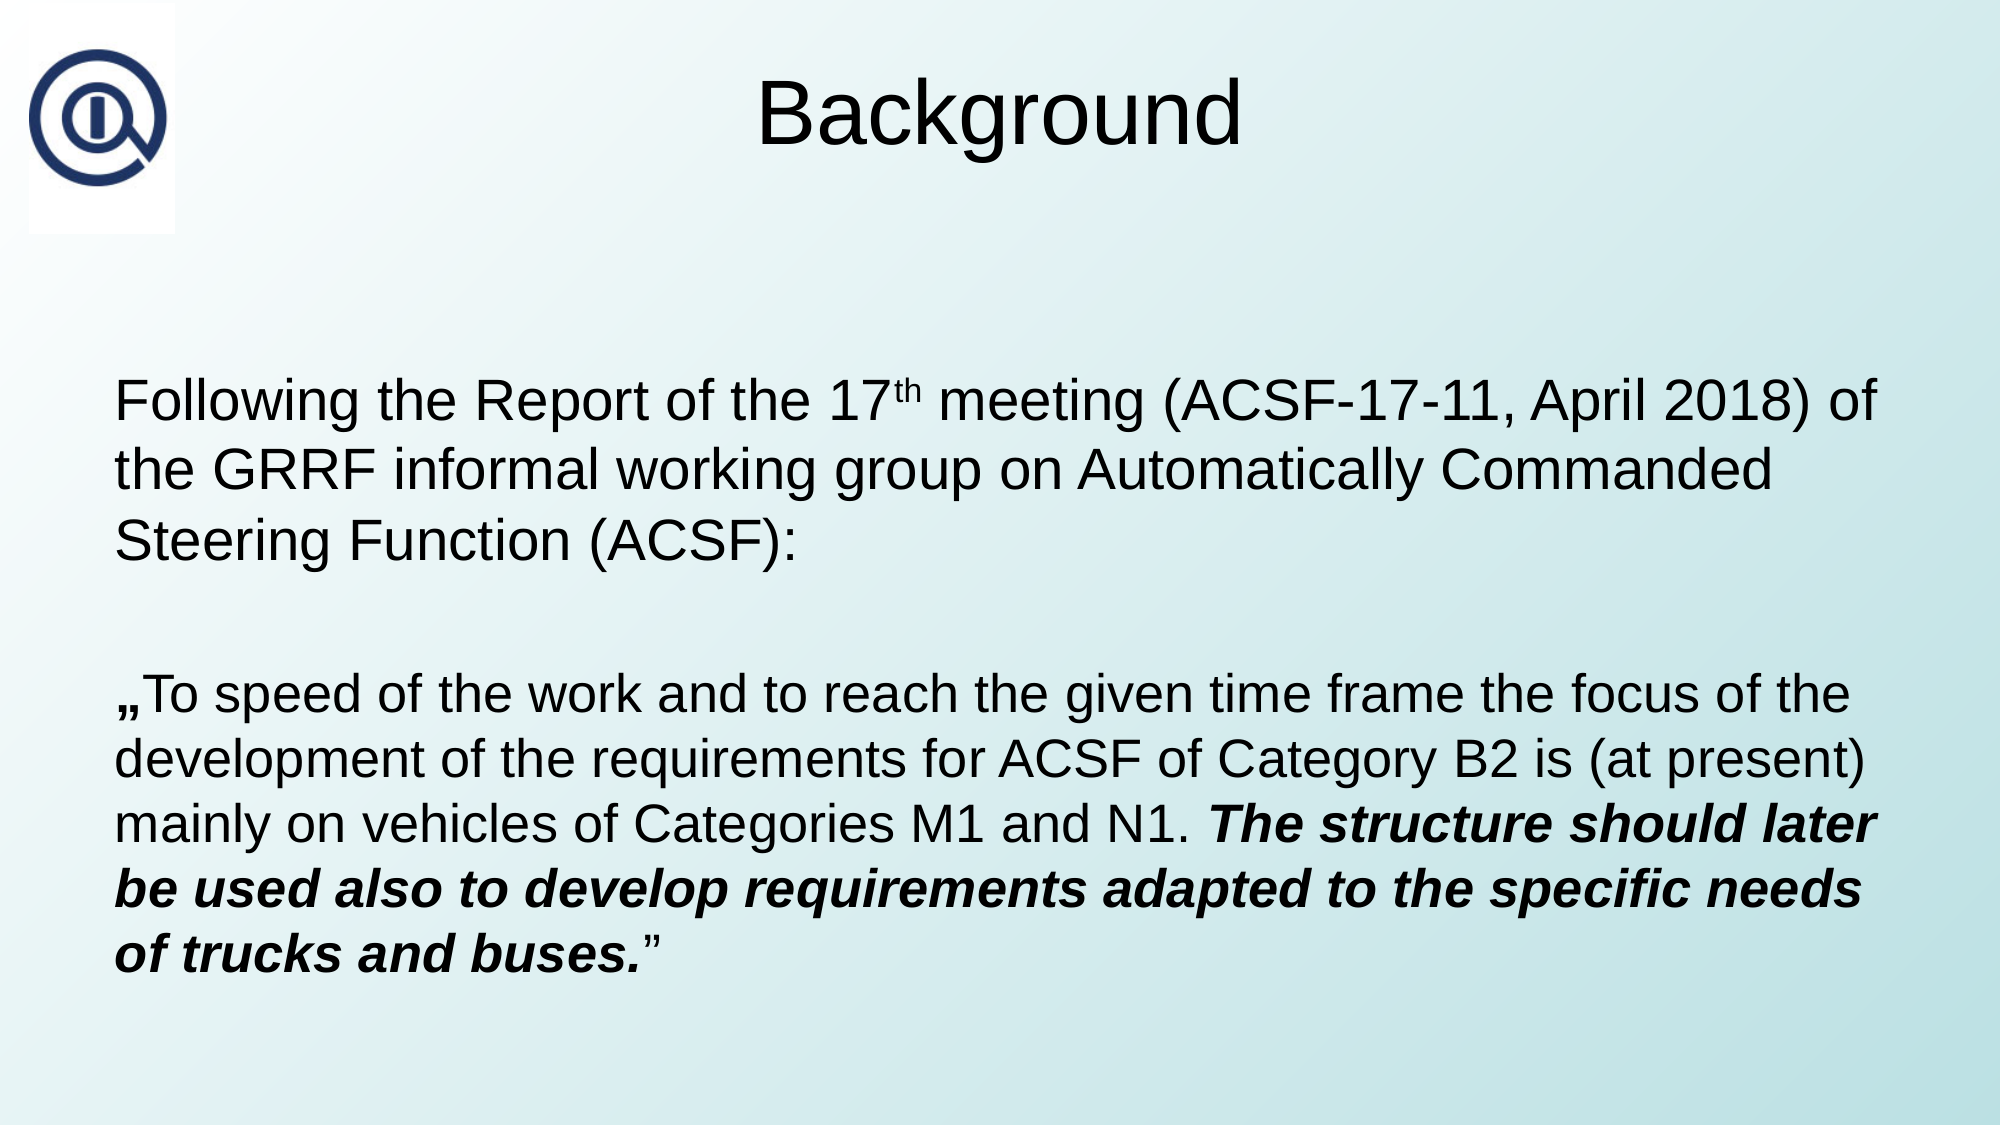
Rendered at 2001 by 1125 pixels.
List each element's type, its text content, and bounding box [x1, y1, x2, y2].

picture [29, 3, 175, 234]
title Background [99, 45, 1900, 233]
list Following the Report of the 17th meeting (ACSF-17-11, April 2018) of the GRRF informal working group on Automatically Commanded Steering Function (ACSF): „To speed of the work and to reach the given time frame the focus of the development of the requirements for ACSF of Category B2 is (at present) mainly on vehicles of Categories M1 and N1. The structure should later be used also to develop requirements adapted to the specific needs of trucks and buses.” [99, 262, 1901, 1006]
